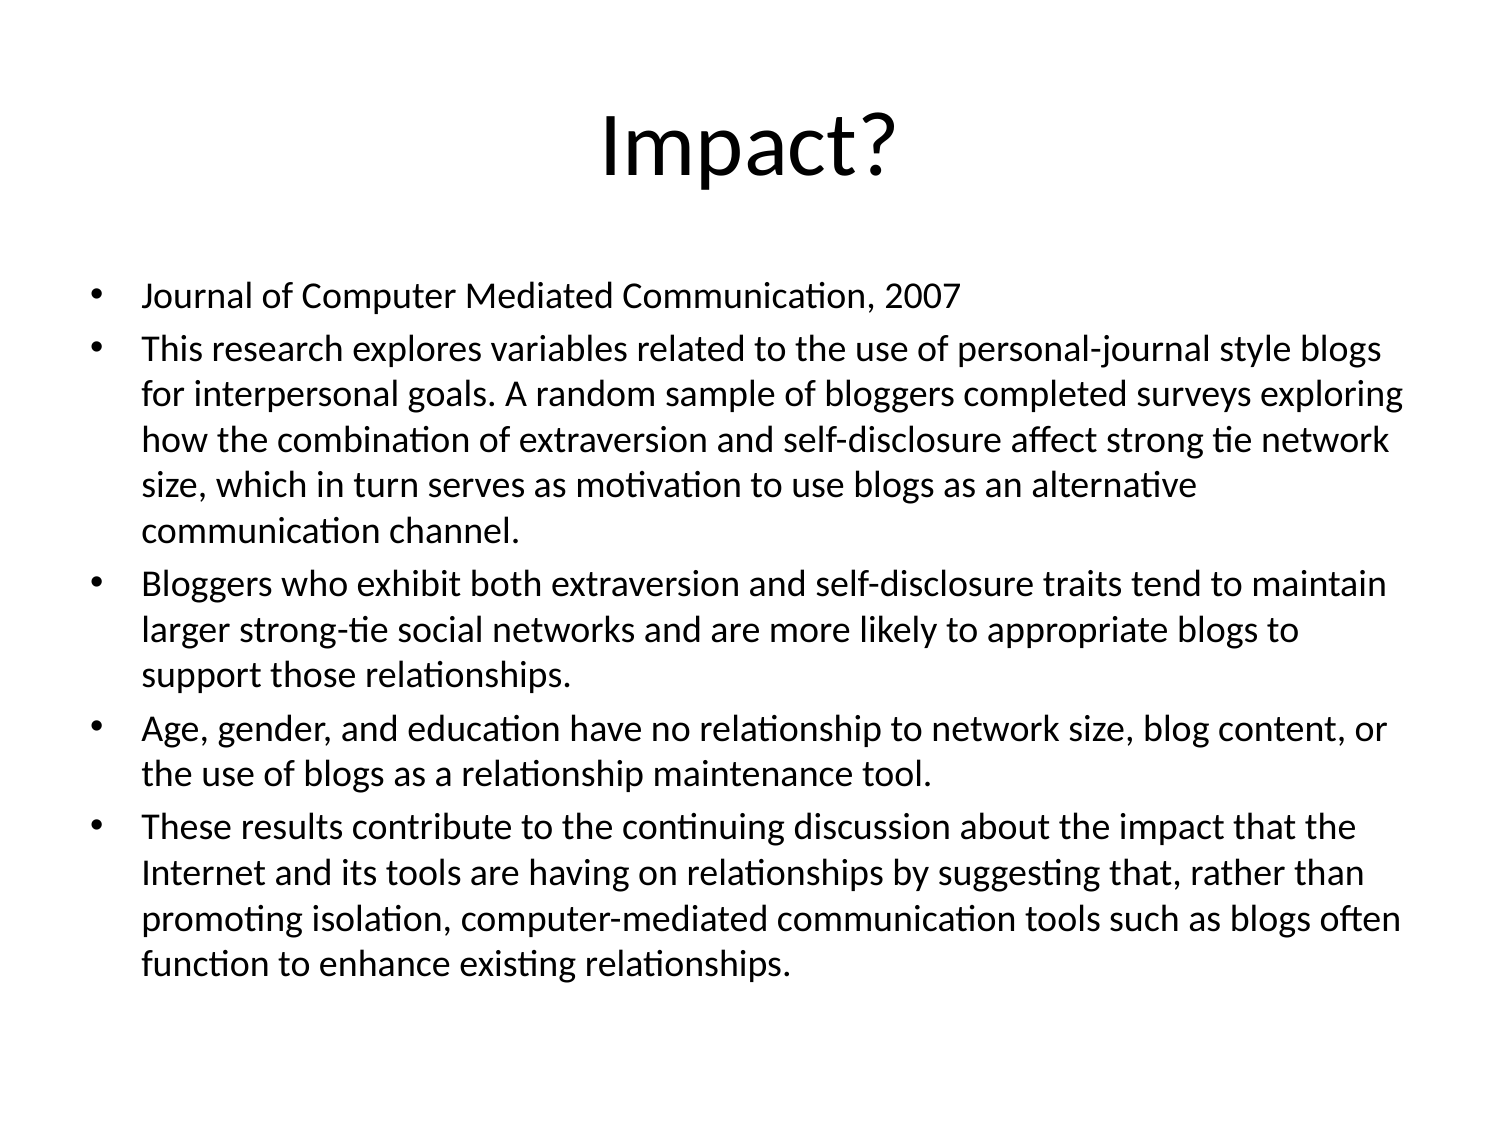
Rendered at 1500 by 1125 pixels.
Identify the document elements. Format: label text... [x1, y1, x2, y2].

list Journal of Computer Mediated Communication, 2007 This research explores variables related to the use of personal-journal style blogs for interpersonal goals. A random sample of bloggers completed surveys exploring how the combination of extraversion and self-disclosure affect strong tie network size, which in turn serves as motivation to use blogs as an alternative communication channel. Bloggers who exhibit both extraversion and self-disclosure traits tend to maintain larger strong-tie social networks and are more likely to appropriate blogs to support those relationships. Age, gender, and education have no relationship to network size, blog content, or the use of blogs as a relationship maintenance tool. These results contribute to the continuing discussion about the impact that the Internet and its tools are having on relationships by suggesting that, rather than promoting isolation, computer-mediated communication tools such as blogs often function to enhance existing relationships. [75, 262, 1425, 1005]
title Impact? [75, 45, 1425, 233]
